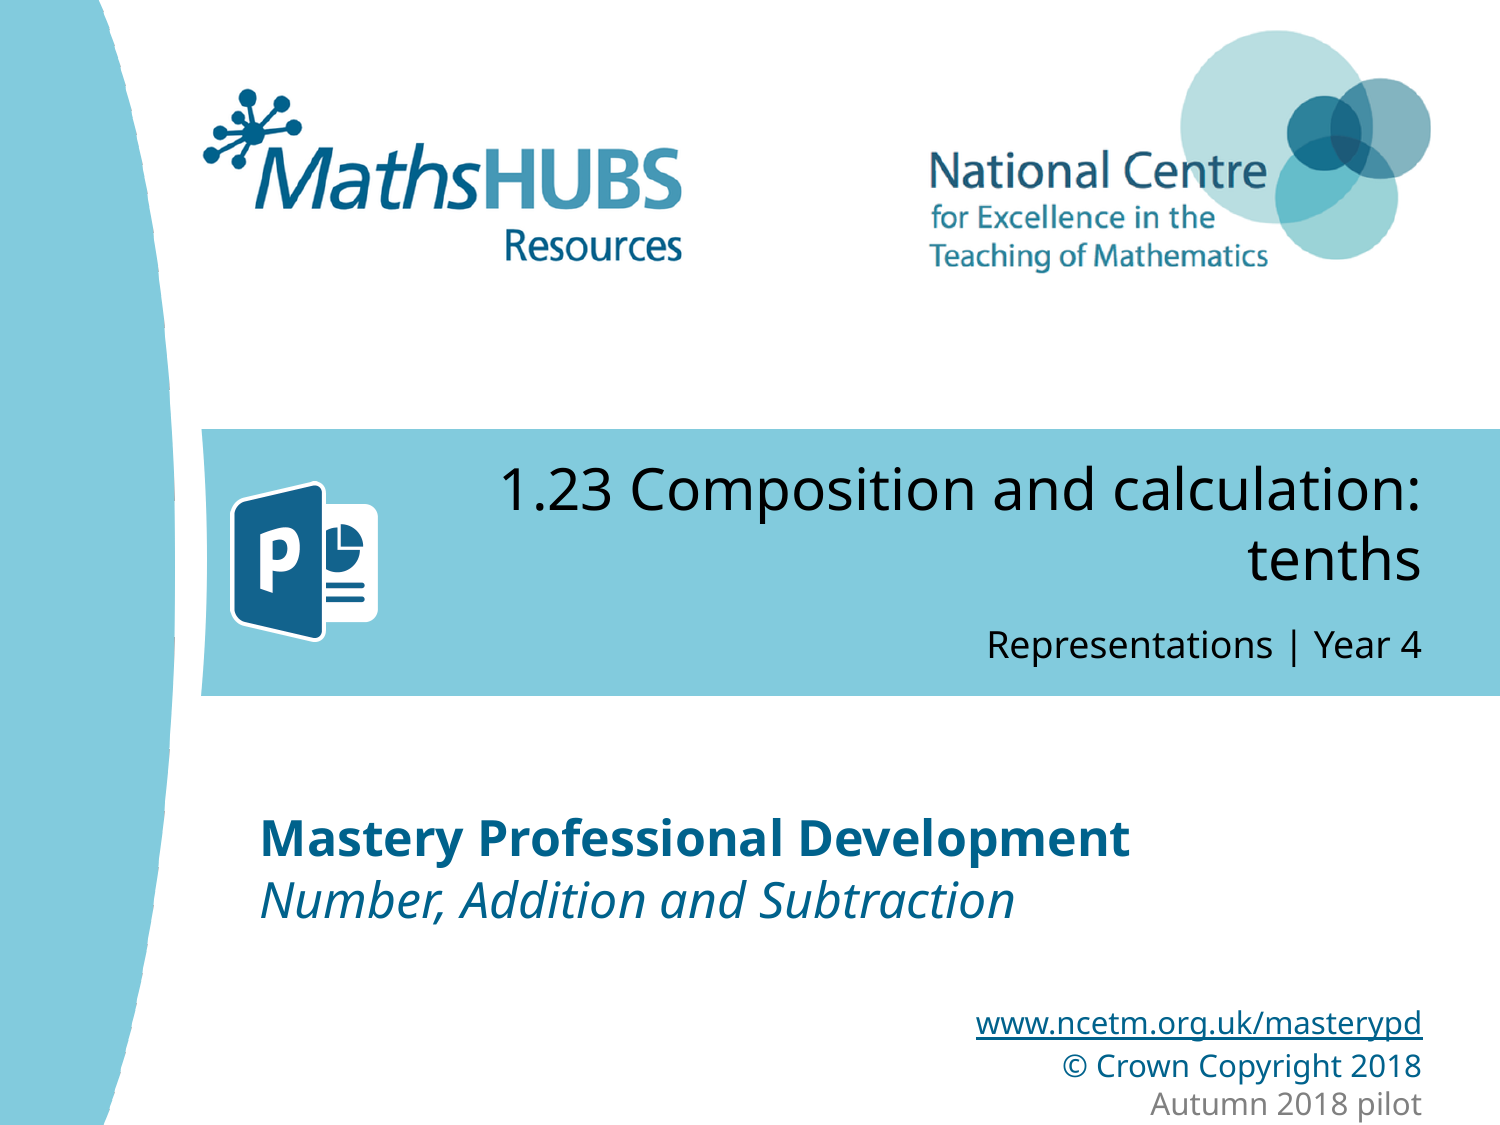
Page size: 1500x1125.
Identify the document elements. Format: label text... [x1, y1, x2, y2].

subtitle Representations | Year 4 [407, 614, 1438, 673]
list Number, Addition and Subtraction [244, 860, 1161, 945]
picture [0, 0, 175, 1125]
picture [178, 429, 1500, 696]
title 1.23 Composition and calculation: tenths [407, 459, 1438, 585]
picture [200, 85, 688, 274]
picture [927, 29, 1431, 274]
